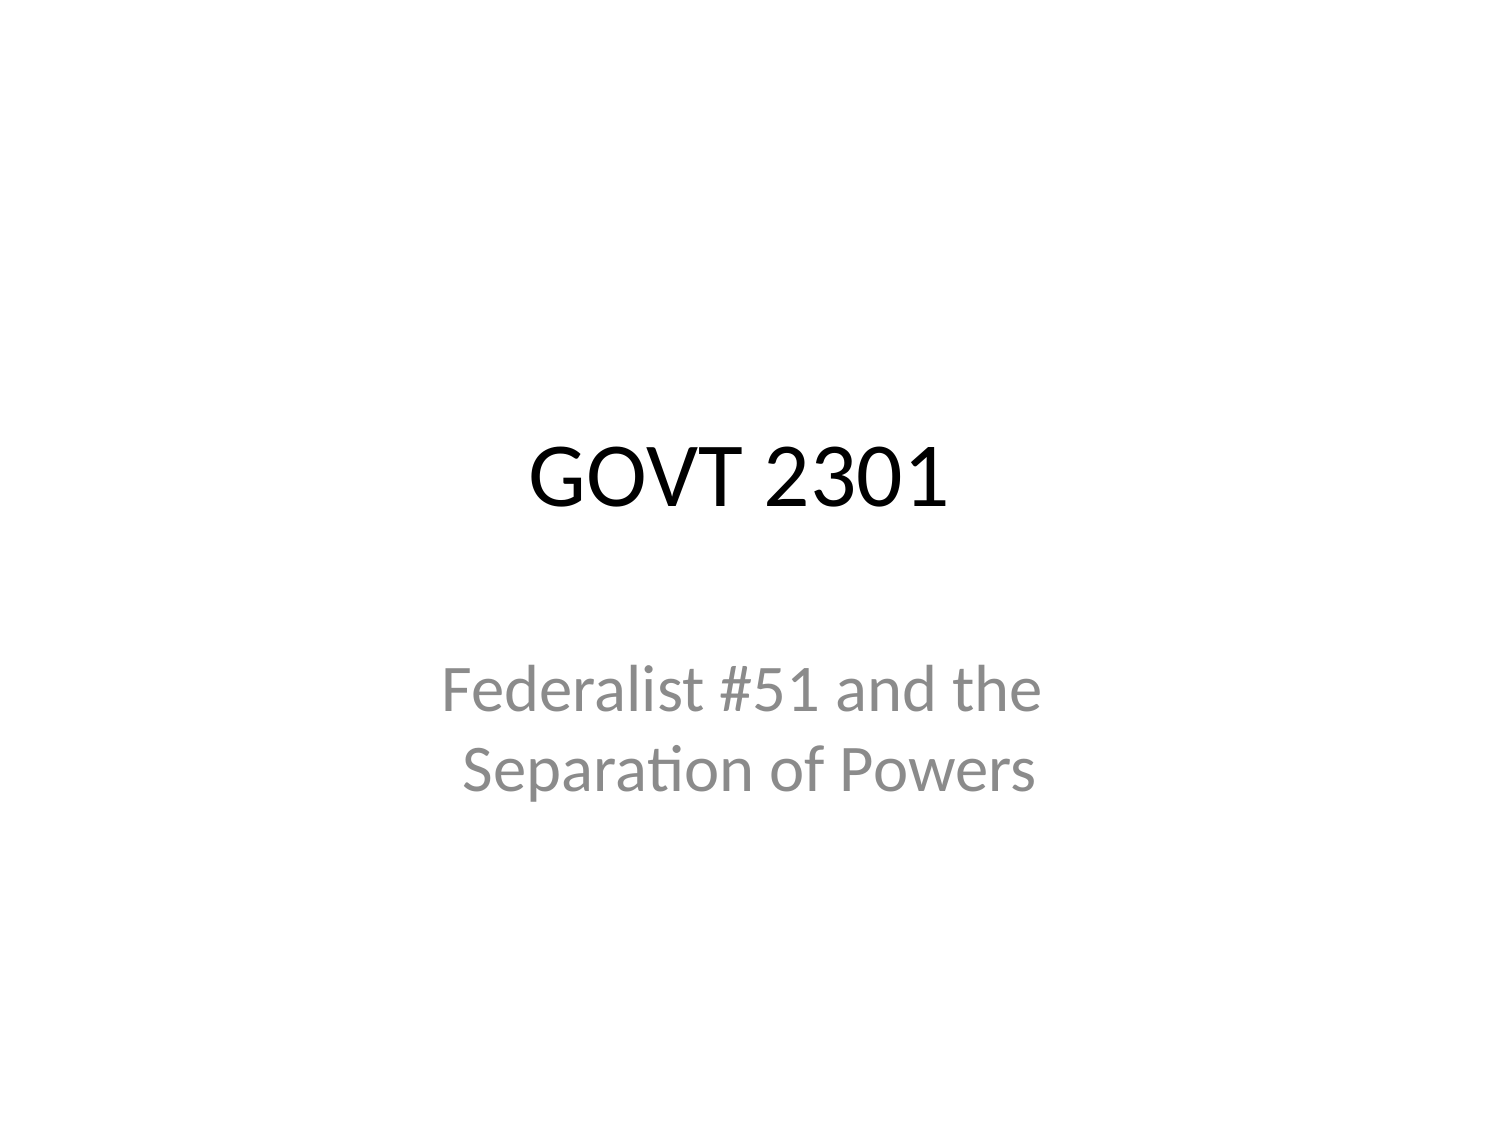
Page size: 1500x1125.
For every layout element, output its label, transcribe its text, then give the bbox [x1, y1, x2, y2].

subtitle Federalist #51 and the Separation of Powers [224, 637, 1276, 926]
title GOVT 2301 [112, 349, 1388, 591]
